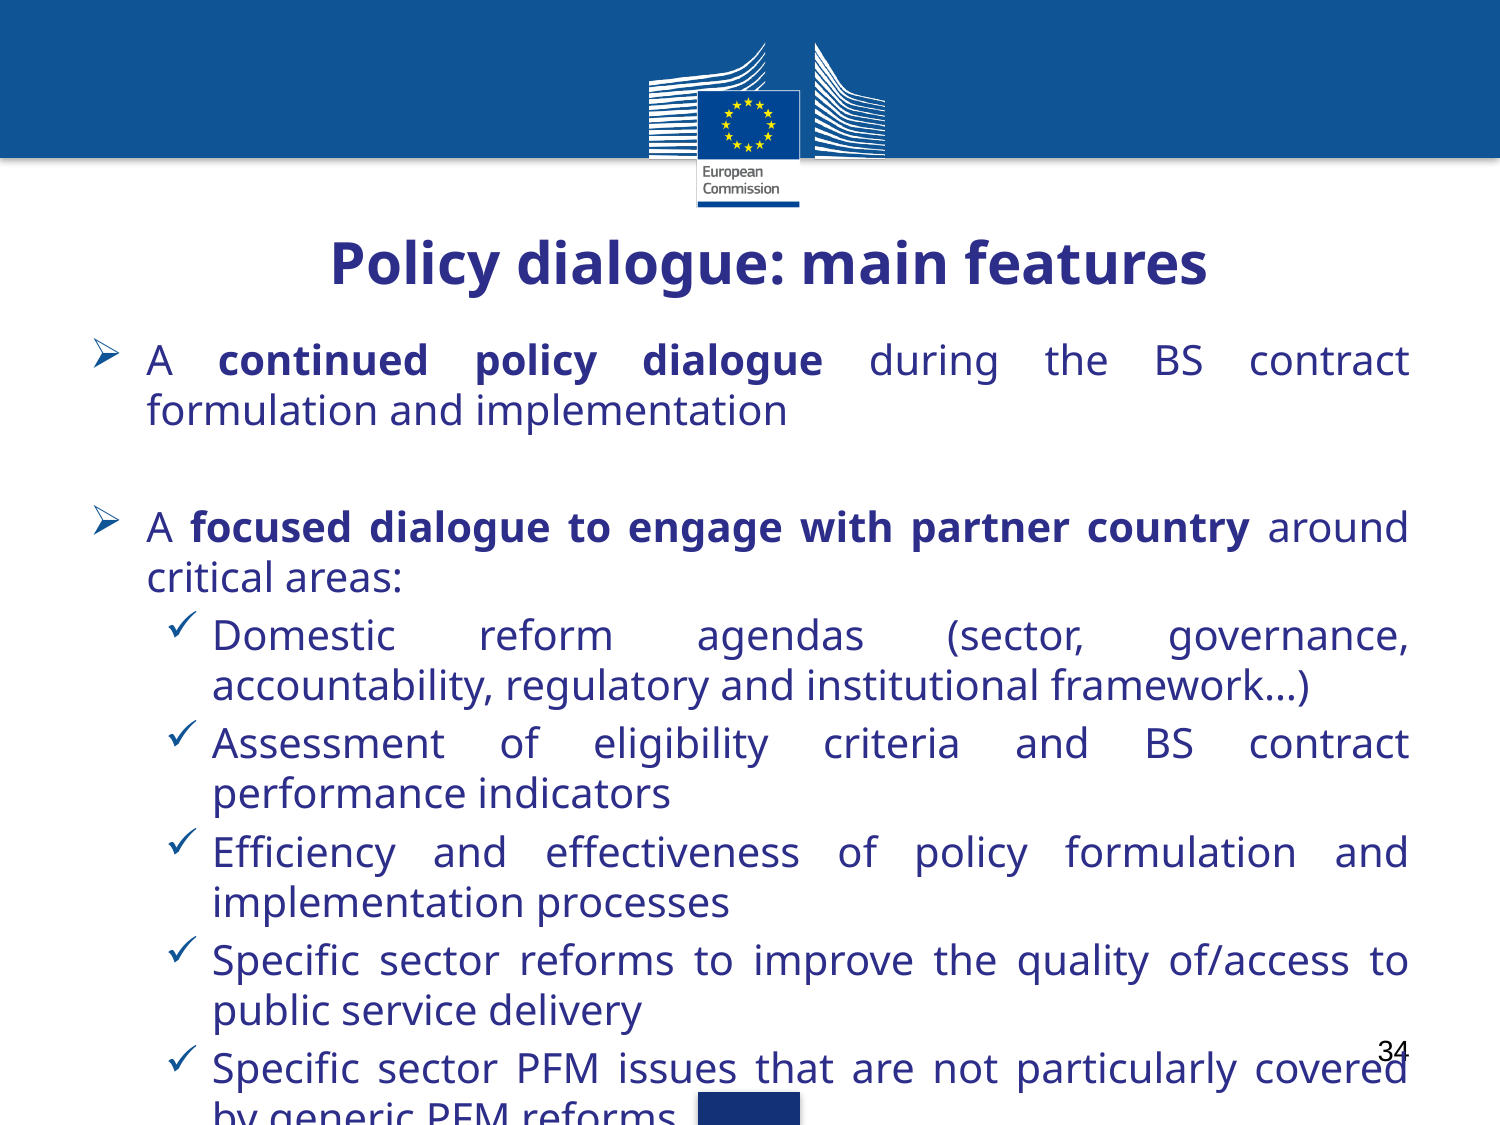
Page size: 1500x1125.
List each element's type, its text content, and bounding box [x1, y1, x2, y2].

slide_number 34 [1074, 1024, 1426, 1103]
title Policy dialogue: main features [64, 160, 1416, 362]
picture [649, 42, 885, 160]
list A continued policy dialogue during the BS contract formulation and implementation A focused dialogue to engage with partner country around critical areas: Domestic reform agendas (sector, governance, accountability, regulatory and institutional framework…) Assessment of eligibility criteria and BS contract performance indicators Efficiency and effectiveness of policy formulation and implementation processes Specific sector reforms to improve the quality of/access to public service delivery Specific sector PFM issues that are not particularly covered by generic PFM reforms [74, 326, 1426, 1095]
